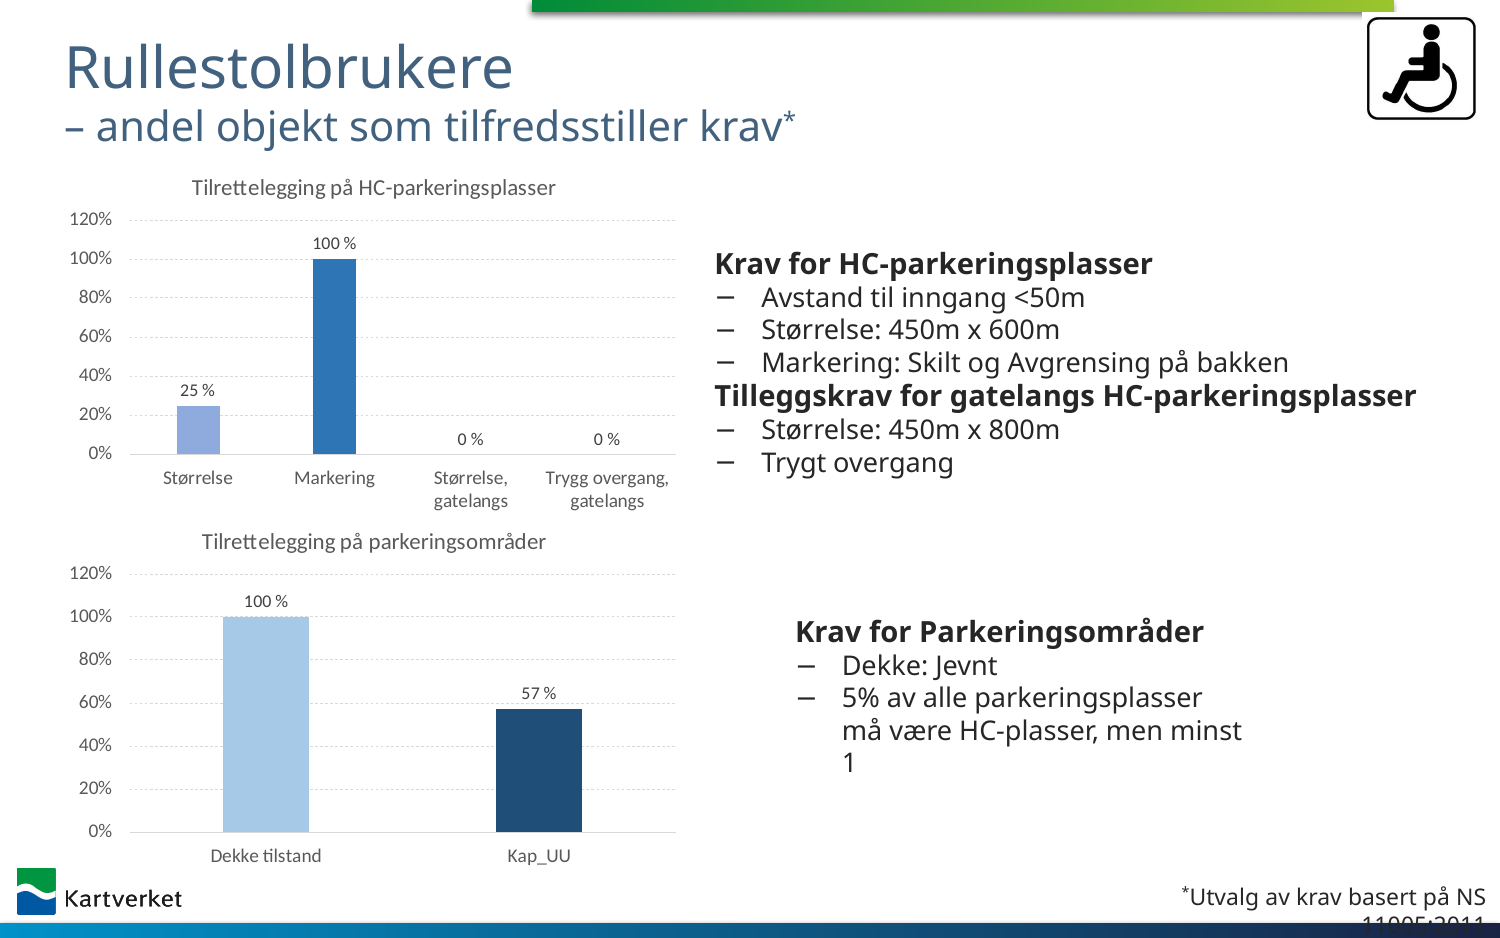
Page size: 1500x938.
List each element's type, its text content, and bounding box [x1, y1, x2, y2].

picture [62, 520, 687, 874]
text_box Krav for Parkeringsområder Dekke: Jevnt 5% av alle parkeringsplasser må være HC-plasser, men minst 1 [780, 605, 1261, 786]
text_box *Utvalg av krav basert på NS 11005:2011 [1068, 873, 1500, 938]
picture [1362, 12, 1481, 126]
text_box Krav for HC-parkeringsplasser Avstand til inngang <50m Størrelse: 450m x 600m Markering: Skilt og Avgrensing på bakken Tilleggskrav for gatelangs HC-parkeringsplasser Størrelse: 450m x 800m Trygt overgang [699, 237, 1433, 485]
picture [62, 166, 687, 519]
text_box Rullestolbrukere – andel objekt som tilfredsstiller krav* [49, 25, 1431, 158]
